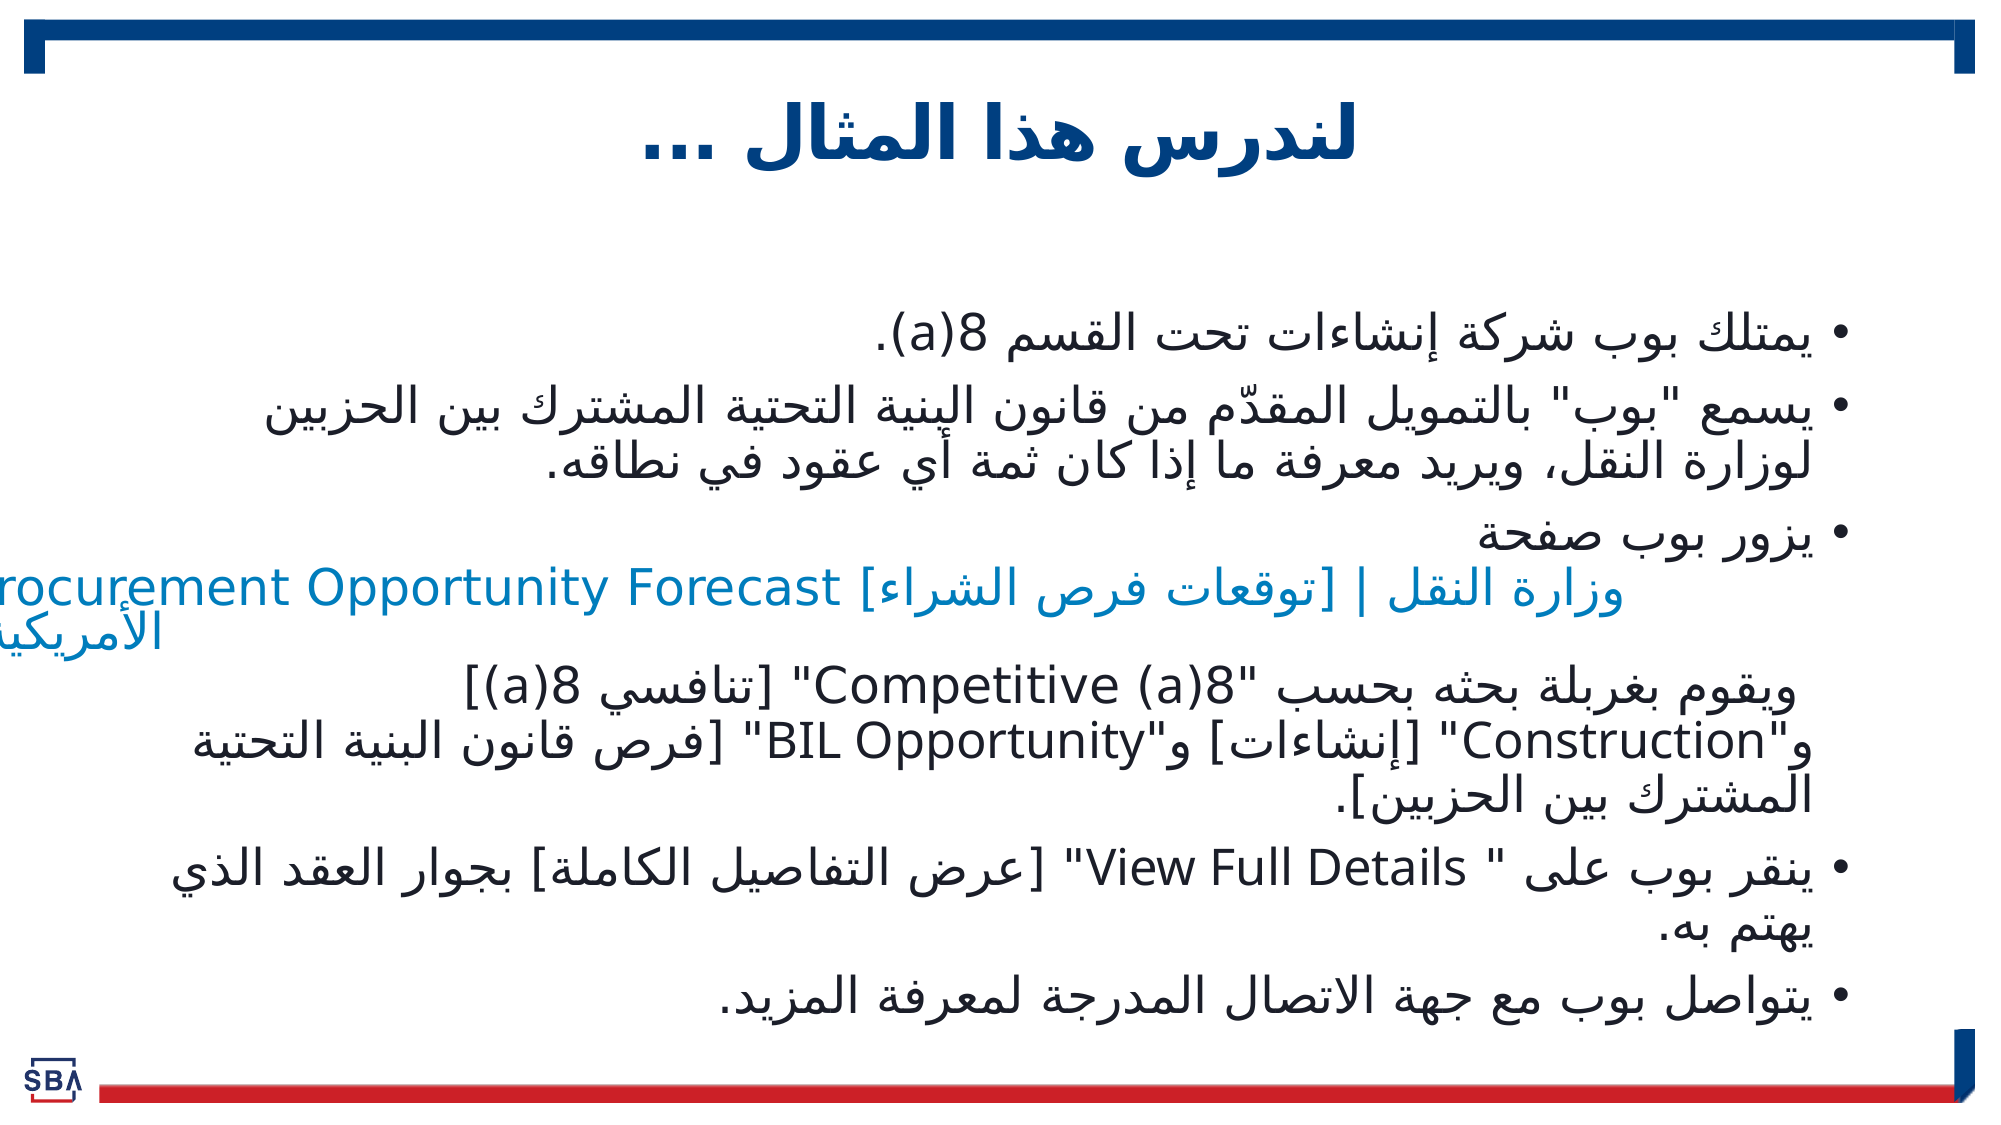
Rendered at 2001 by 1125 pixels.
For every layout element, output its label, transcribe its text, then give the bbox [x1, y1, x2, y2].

list يمتلك بوب شركة إنشاءات تحت القسم 8(a). يسمع "بوب" بالتمويل المقدّم من قانون البنية التحتية المشترك بين الحزبين لوزارة النقل، ويريد معرفة ما إذا كان ثمة أي عقود في نطاقه. يزور بوب صفحة Procurement Opportunity Forecast [توقعات فرص الشراء] | وزارة النقل الأمريكية ويقوم بغربلة بحثه بحسب "8(a) Competitive" [تنافسي 8(a)] و"Construction" [إنشاءات] و"BIL Opportunity" [فرص قانون البنية التحتية المشترك بين الحزبين]. ينقر بوب على " View Full Details" [عرض التفاصيل الكاملة] بجوار العقد الذي يهتم به. يتواصل بوب مع جهة الاتصال المدرجة لمعرفة المزيد. [137, 299, 1863, 990]
title لندرس هذا المثال ... [137, 87, 1863, 186]
